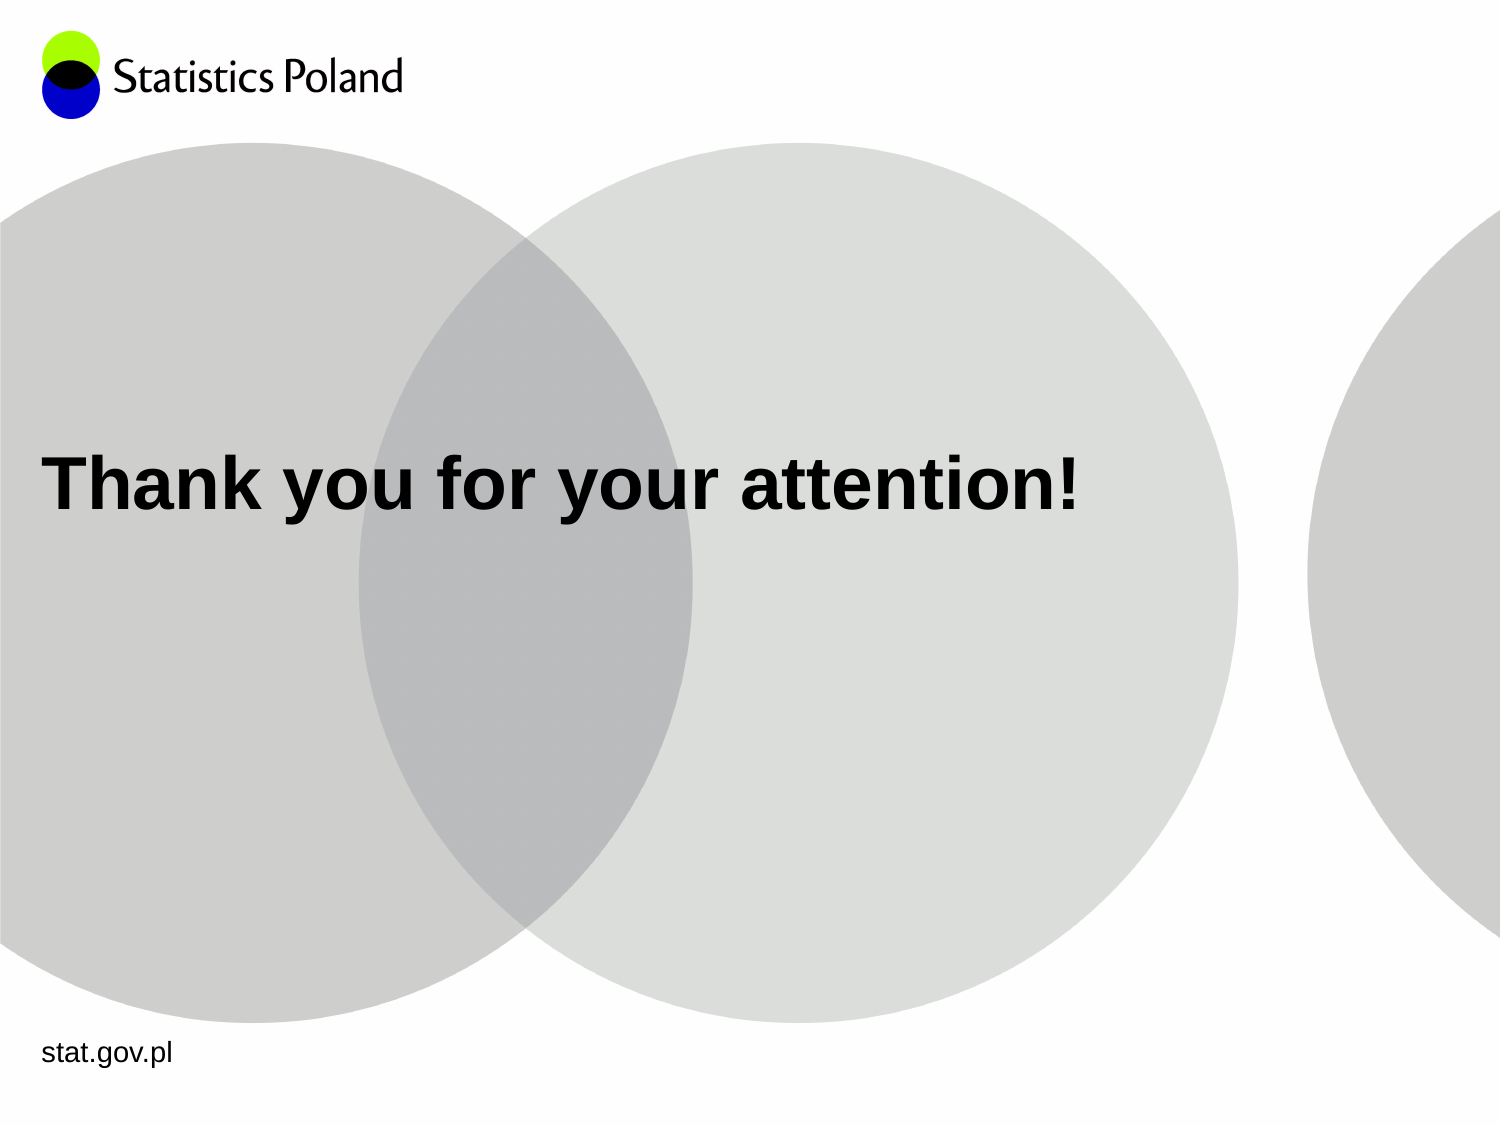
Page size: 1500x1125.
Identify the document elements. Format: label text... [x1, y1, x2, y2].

title Thank you for your attention! [41, 178, 1459, 533]
picture [0, 0, 1500, 1125]
